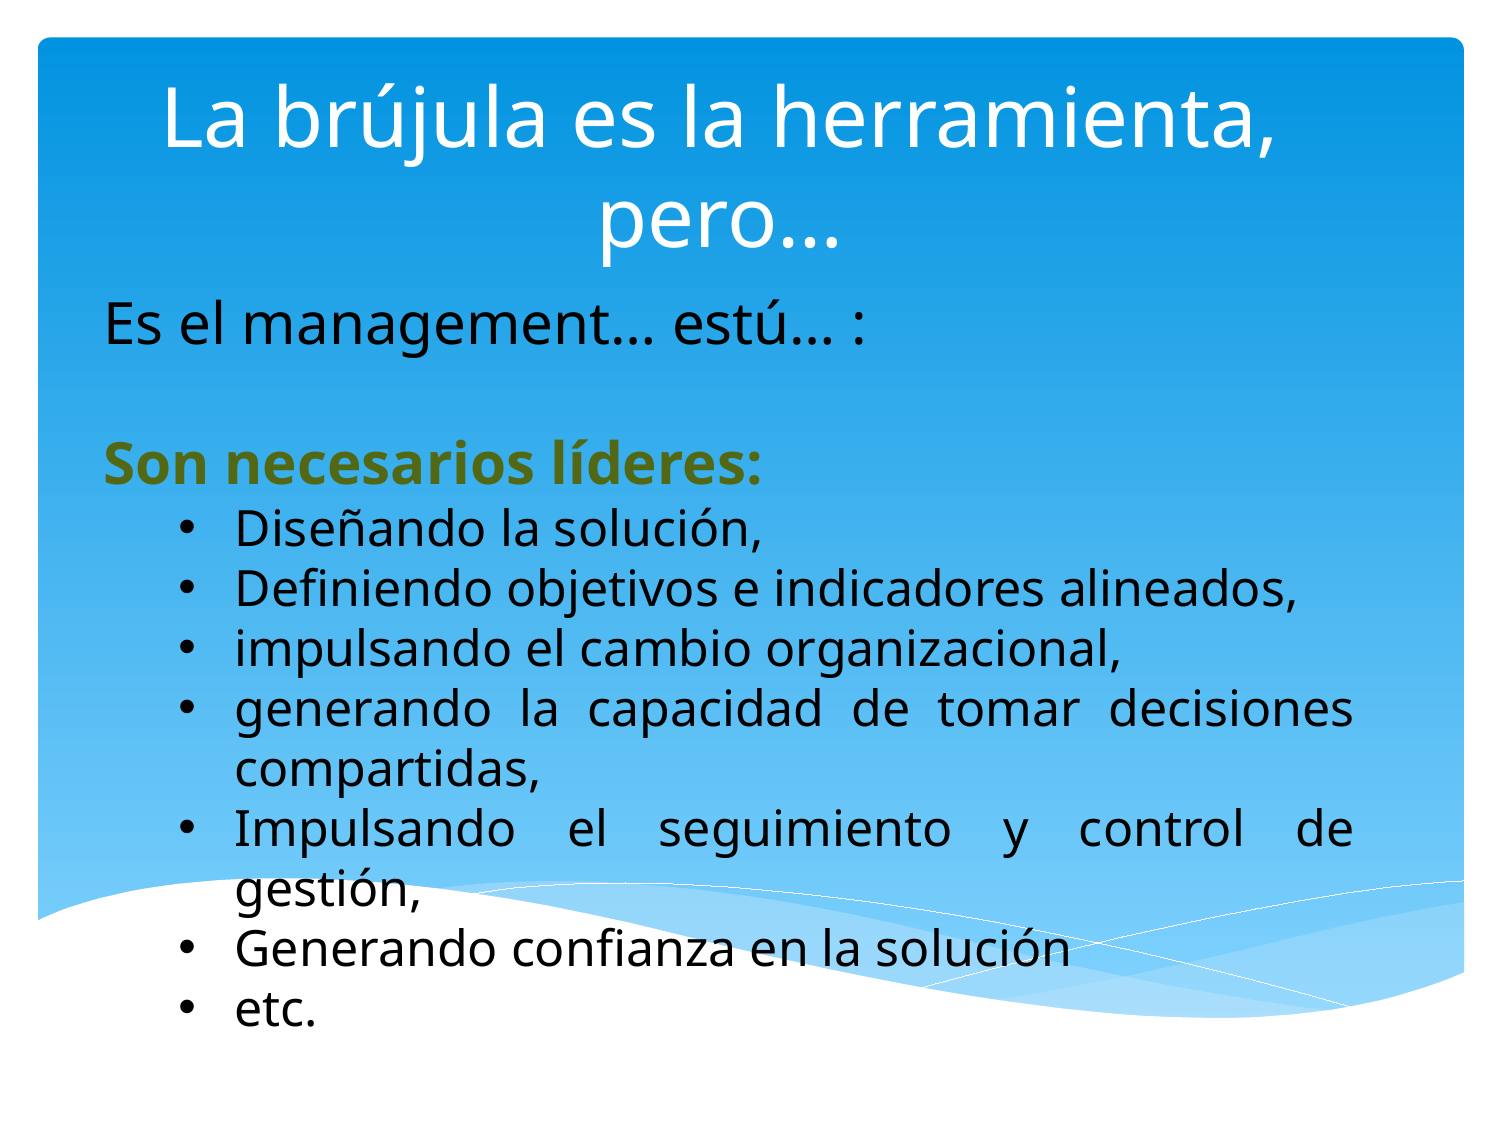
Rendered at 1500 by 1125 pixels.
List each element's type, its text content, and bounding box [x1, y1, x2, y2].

text_box Es el management… estú… : Son necesarios líderes: Diseñando la solución, Definiendo objetivos e indicadores alineados, impulsando el cambio organizacional, generando la capacidad de tomar decisiones compartidas, Impulsando el seguimiento y control de gestión, Generando confianza en la solución etc. [88, 278, 1371, 1044]
title La brújula es la herramienta, pero… [53, 30, 1388, 273]
